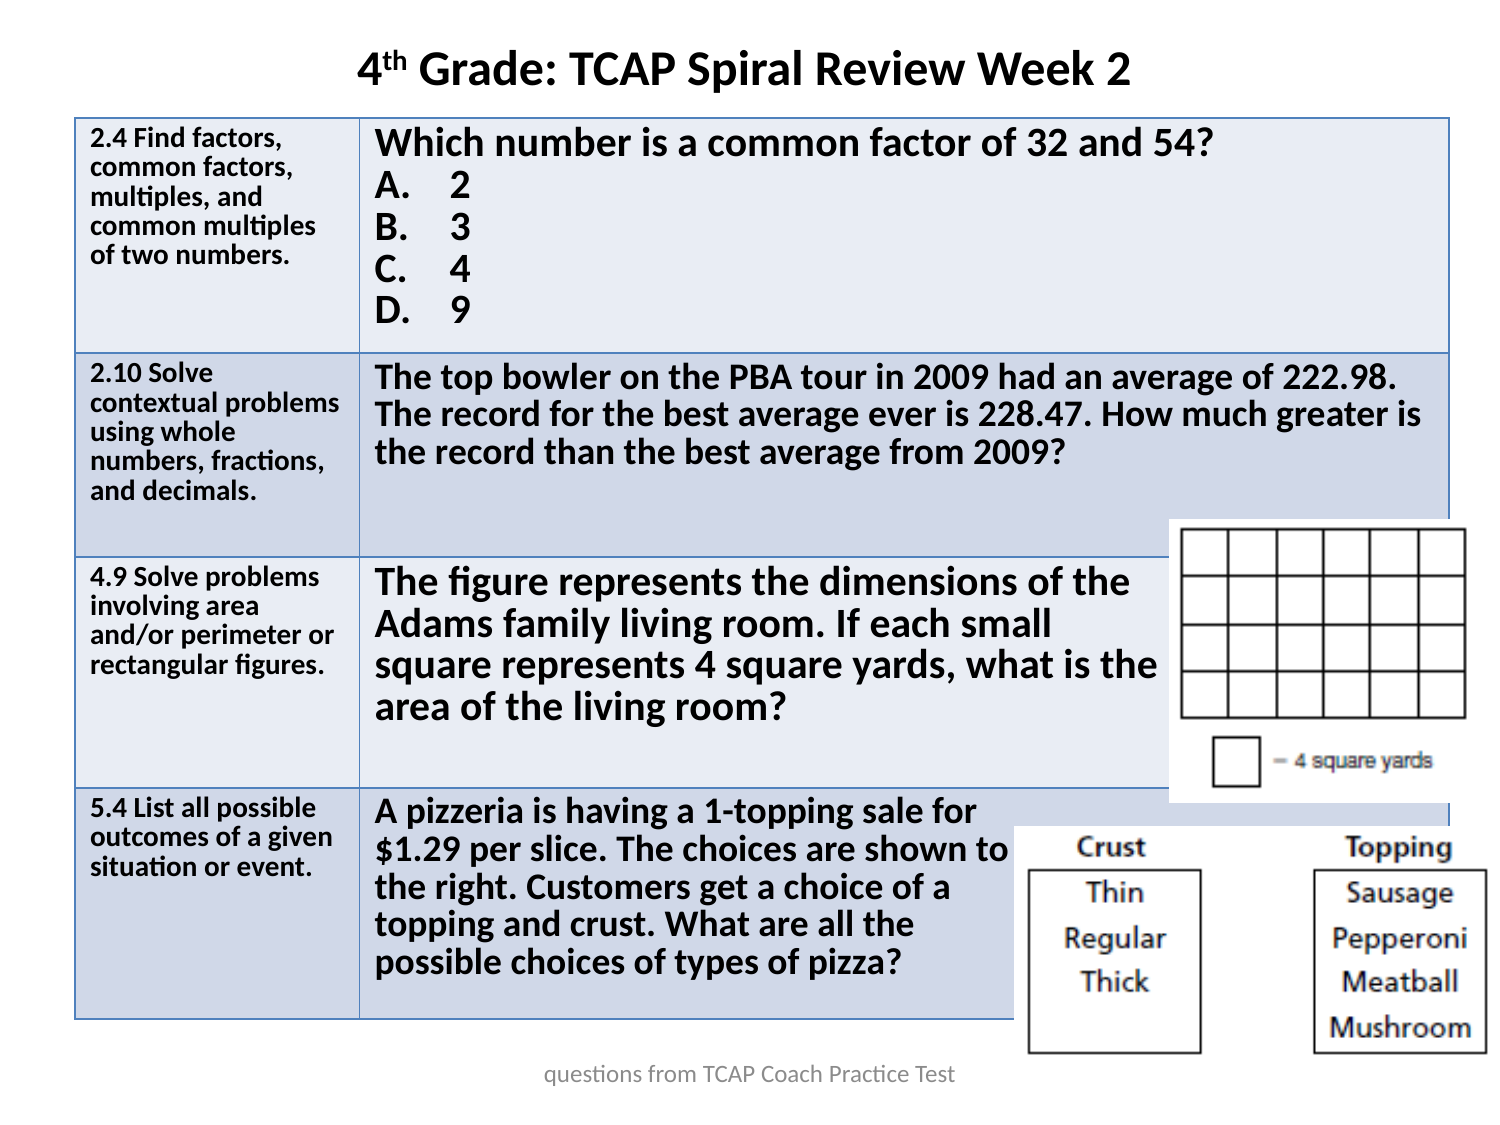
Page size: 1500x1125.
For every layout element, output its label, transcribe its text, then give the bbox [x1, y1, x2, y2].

table_cell 5.4 List all possible outcomes of a given situation or event. [76, 789, 359, 1018]
table_cell The top bowler on the PBA tour in 2009 had an average of 222.98. The record for the best average ever is 228.47. How much greater is the record than the best average from 2009? [360, 354, 1448, 556]
table_cell 2.10 Solve contextual problems using whole numbers, fractions, and decimals. [76, 354, 359, 556]
picture [1013, 826, 1498, 1065]
table_header 2.4 Find factors, common factors, multiples, and common multiples of two numbers. [76, 119, 359, 352]
title 4th Grade: TCAP Spiral Review Week 2 [74, 44, 1426, 86]
footer questions from TCAP Coach Practice Test [512, 1042, 988, 1103]
table_cell The figure represents the dimensions of the Adams family living room. If each small square represents 4 square yards, what is the area of the living room? [360, 558, 1163, 787]
table_cell A pizzeria is having a 1-topping sale for $1.29 per slice. The choices are shown to the right. Customers get a choice of a topping and crust. What are all the possible choices of types of pizza? [360, 789, 1448, 1018]
picture [1168, 519, 1484, 803]
table_header Which number is a common factor of 32 and 54? 2 3 4 9 [360, 119, 1448, 352]
table_cell 4.9 Solve problems involving area and/or perimeter or rectangular figures. [76, 558, 359, 787]
